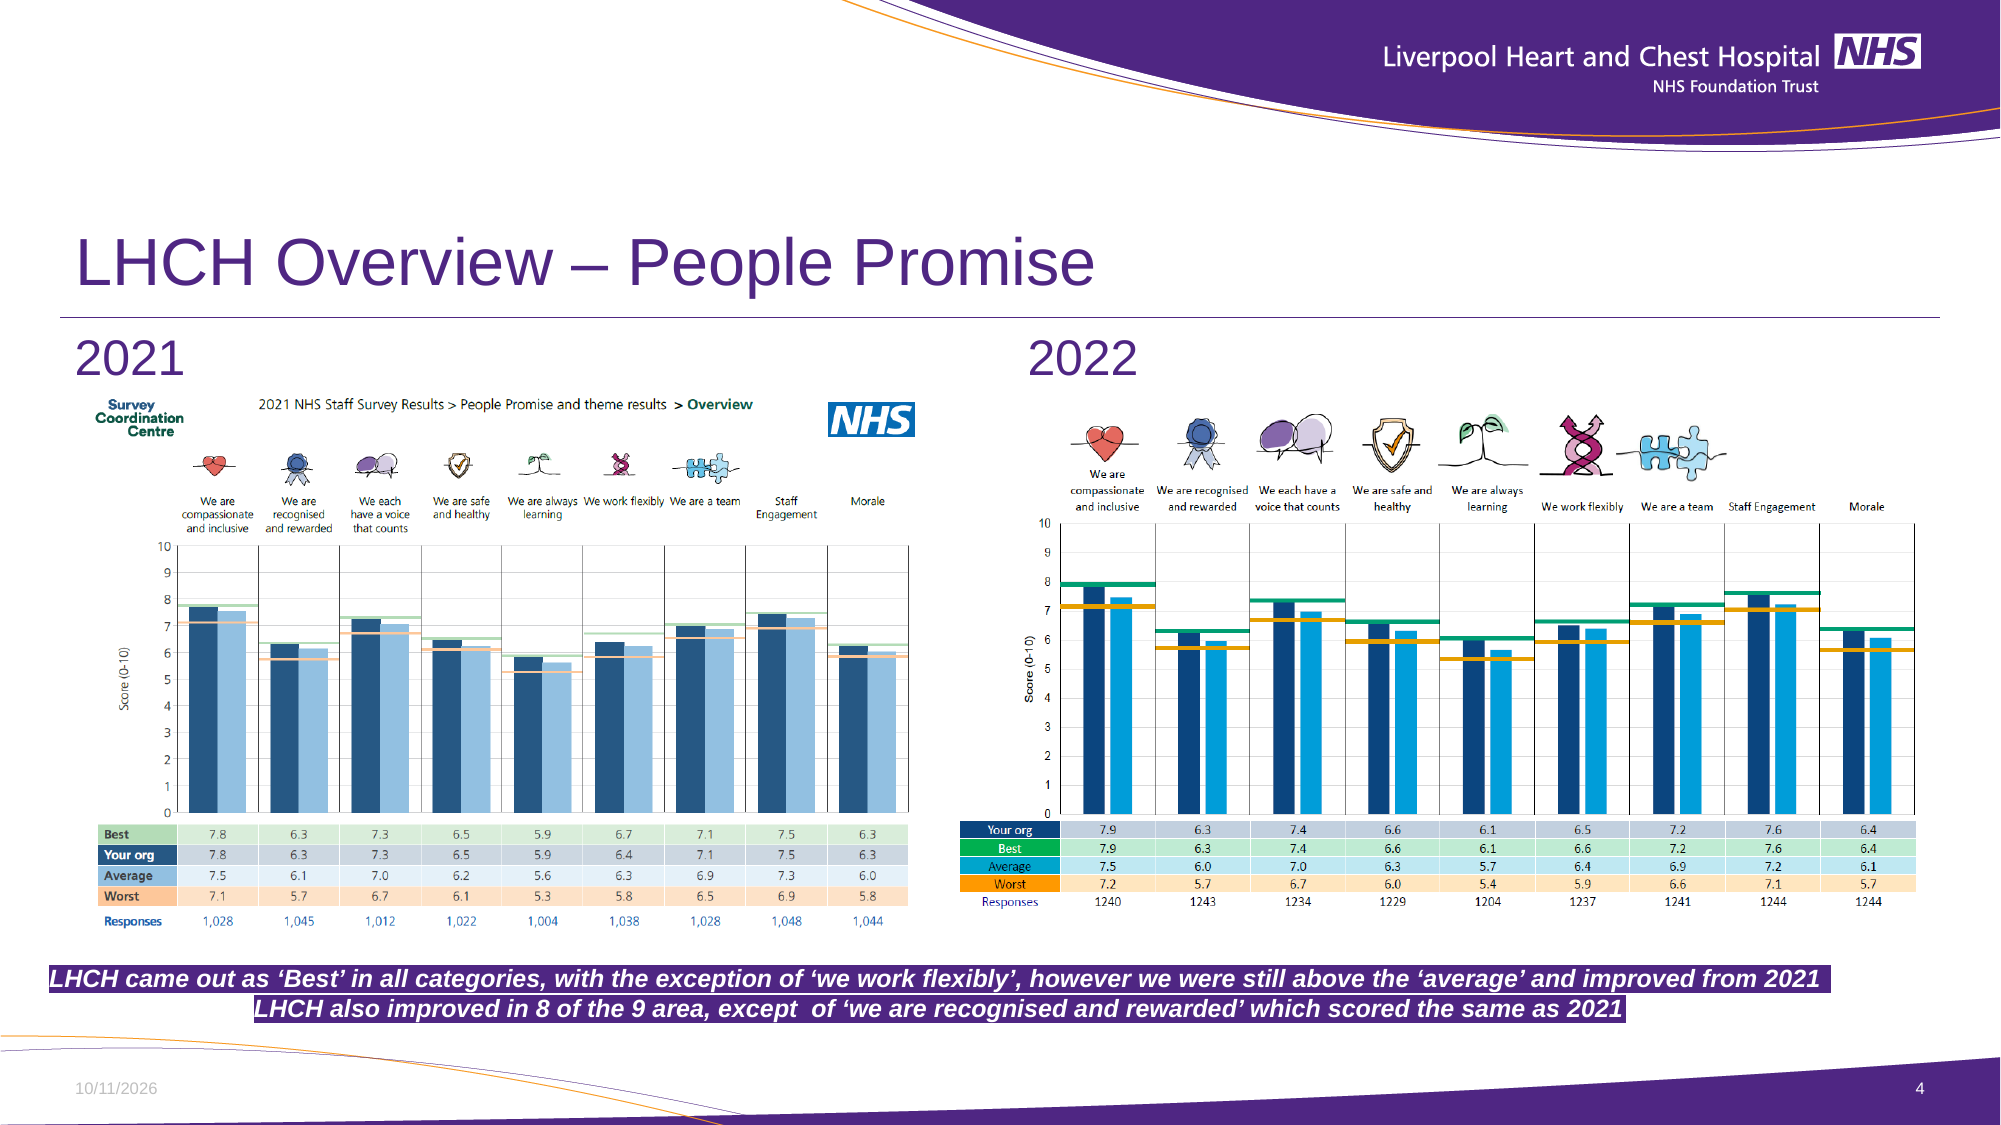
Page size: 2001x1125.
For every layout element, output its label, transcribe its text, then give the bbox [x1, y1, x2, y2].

title LHCH Overview – People Promise [60, 172, 1941, 308]
text_box LHCH came out as ‘Best’ in all categories, with the exception of ‘we work flexibly’, however we were still above the ‘average’ and improved from 2021 LHCH also improved in 8 of the 9 area, except of ‘we are recognised and rewarded’ which scored the same as 2021 [0, 955, 1908, 1061]
slide_number 4 [1489, 1058, 1940, 1118]
list 2021 [59, 331, 984, 393]
list 2022 [1012, 331, 1941, 393]
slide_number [60, 1061, 511, 1118]
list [78, 381, 926, 942]
picture [0, 0, 2001, 1125]
